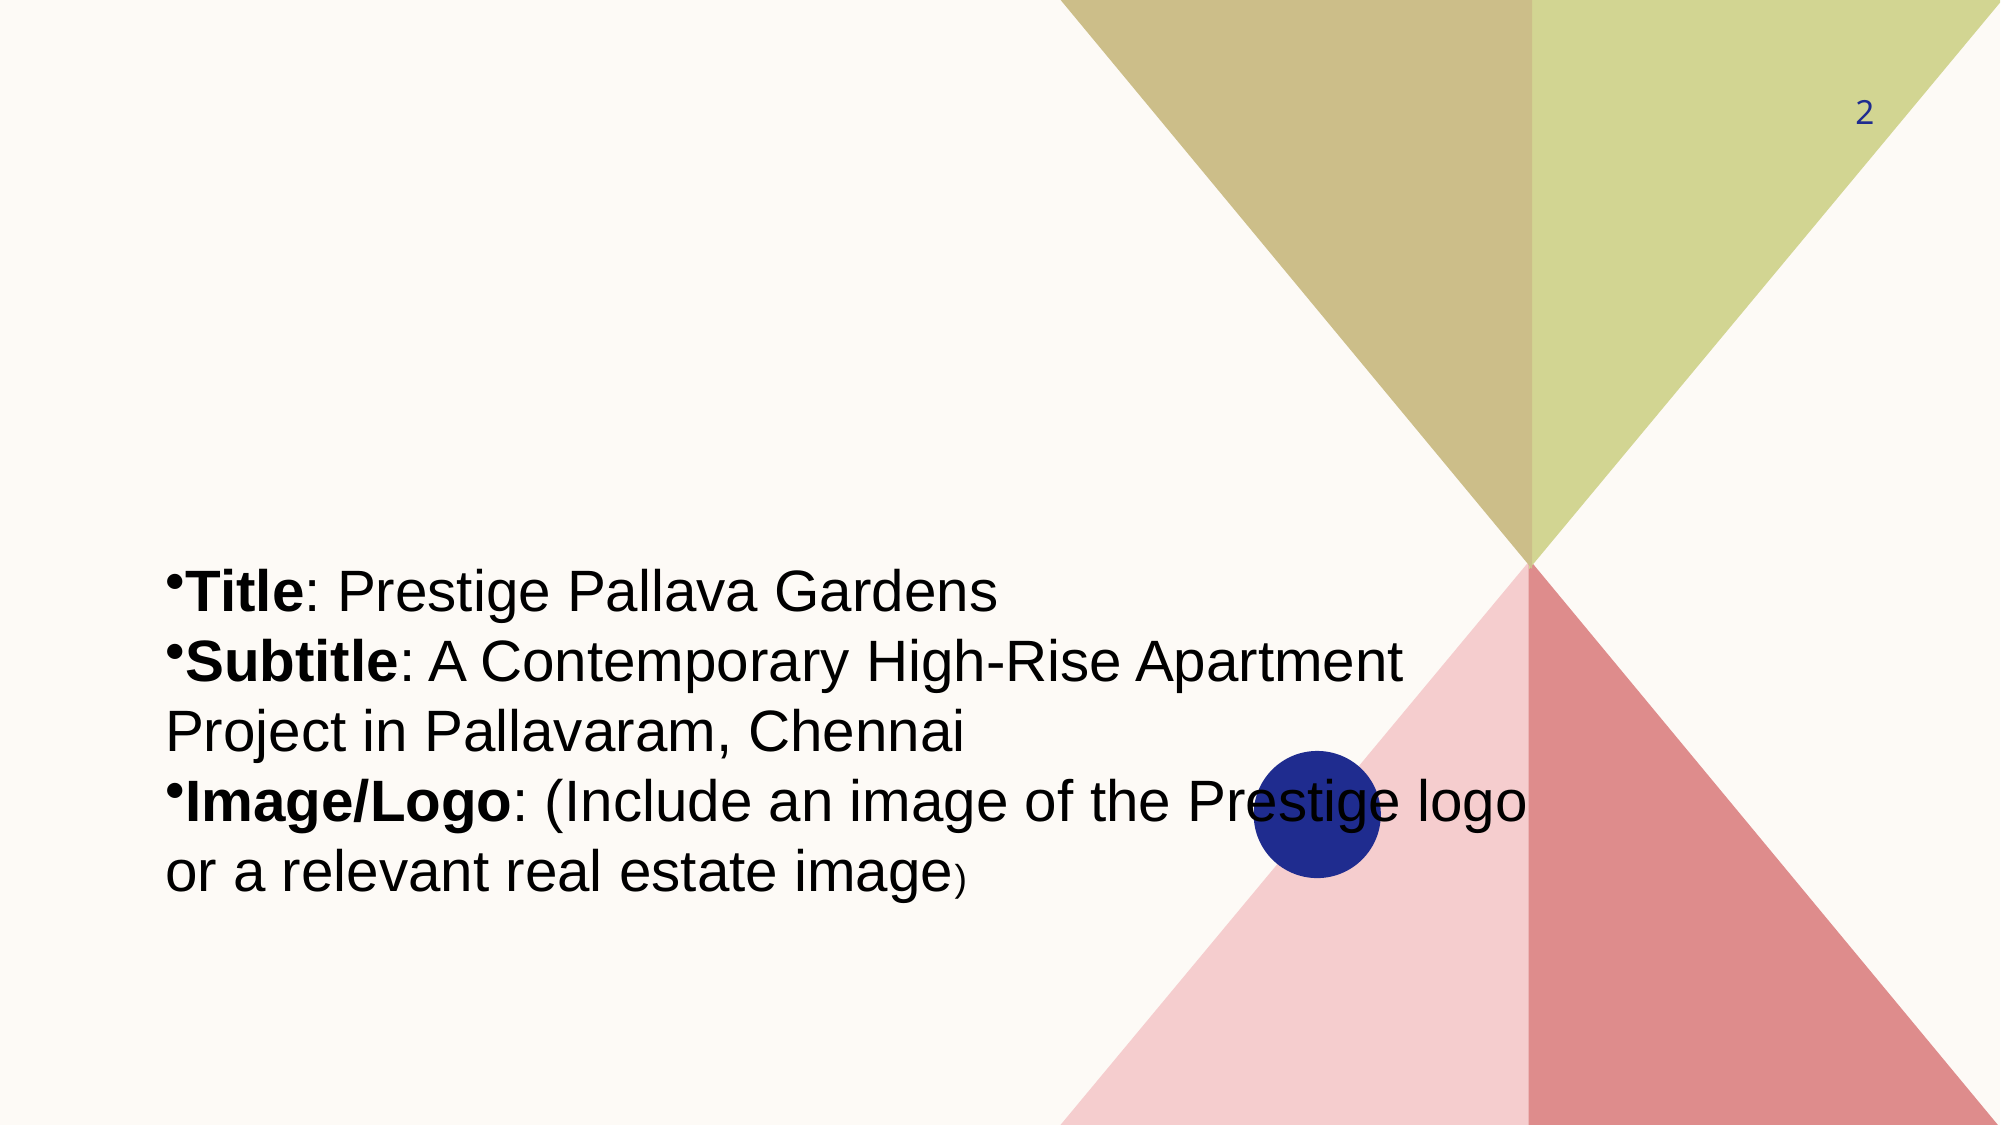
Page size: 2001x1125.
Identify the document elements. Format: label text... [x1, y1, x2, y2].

slide_number 2 [1699, 75, 1875, 153]
list Title: Prestige Pallava Gardens Subtitle: A Contemporary High-Rise Apartment Project in Pallavaram, Chennai Image/Logo: (Include an image of the Prestige logo or a relevant real estate image) [150, 401, 1597, 1055]
